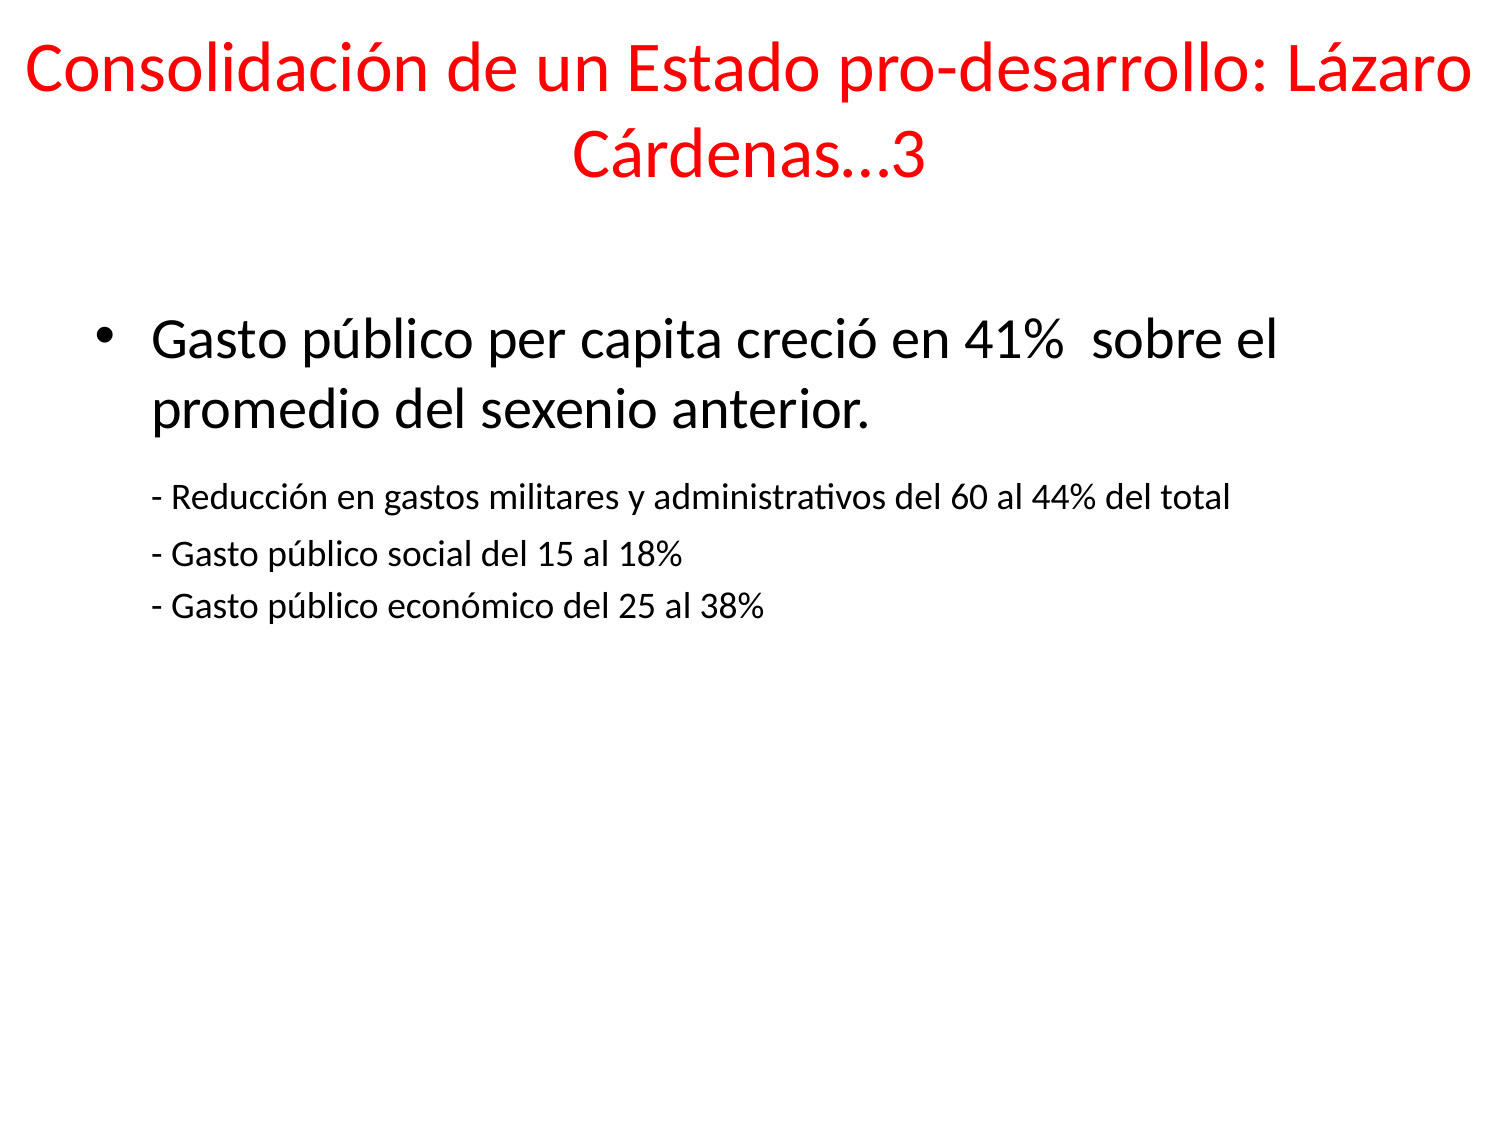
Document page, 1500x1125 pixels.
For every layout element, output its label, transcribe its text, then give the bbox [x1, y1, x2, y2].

title Consolidación de un Estado pro-desarrollo: Lázaro Cárdenas…3 [0, 11, 1500, 200]
list Gasto público per capita creció en 41% sobre el promedio del sexenio anterior. - Reducción en gastos militares y administrativos del 60 al 44% del total - Gasto público social del 15 al 18% - Gasto público económico del 25 al 38% [79, 210, 1430, 1043]
